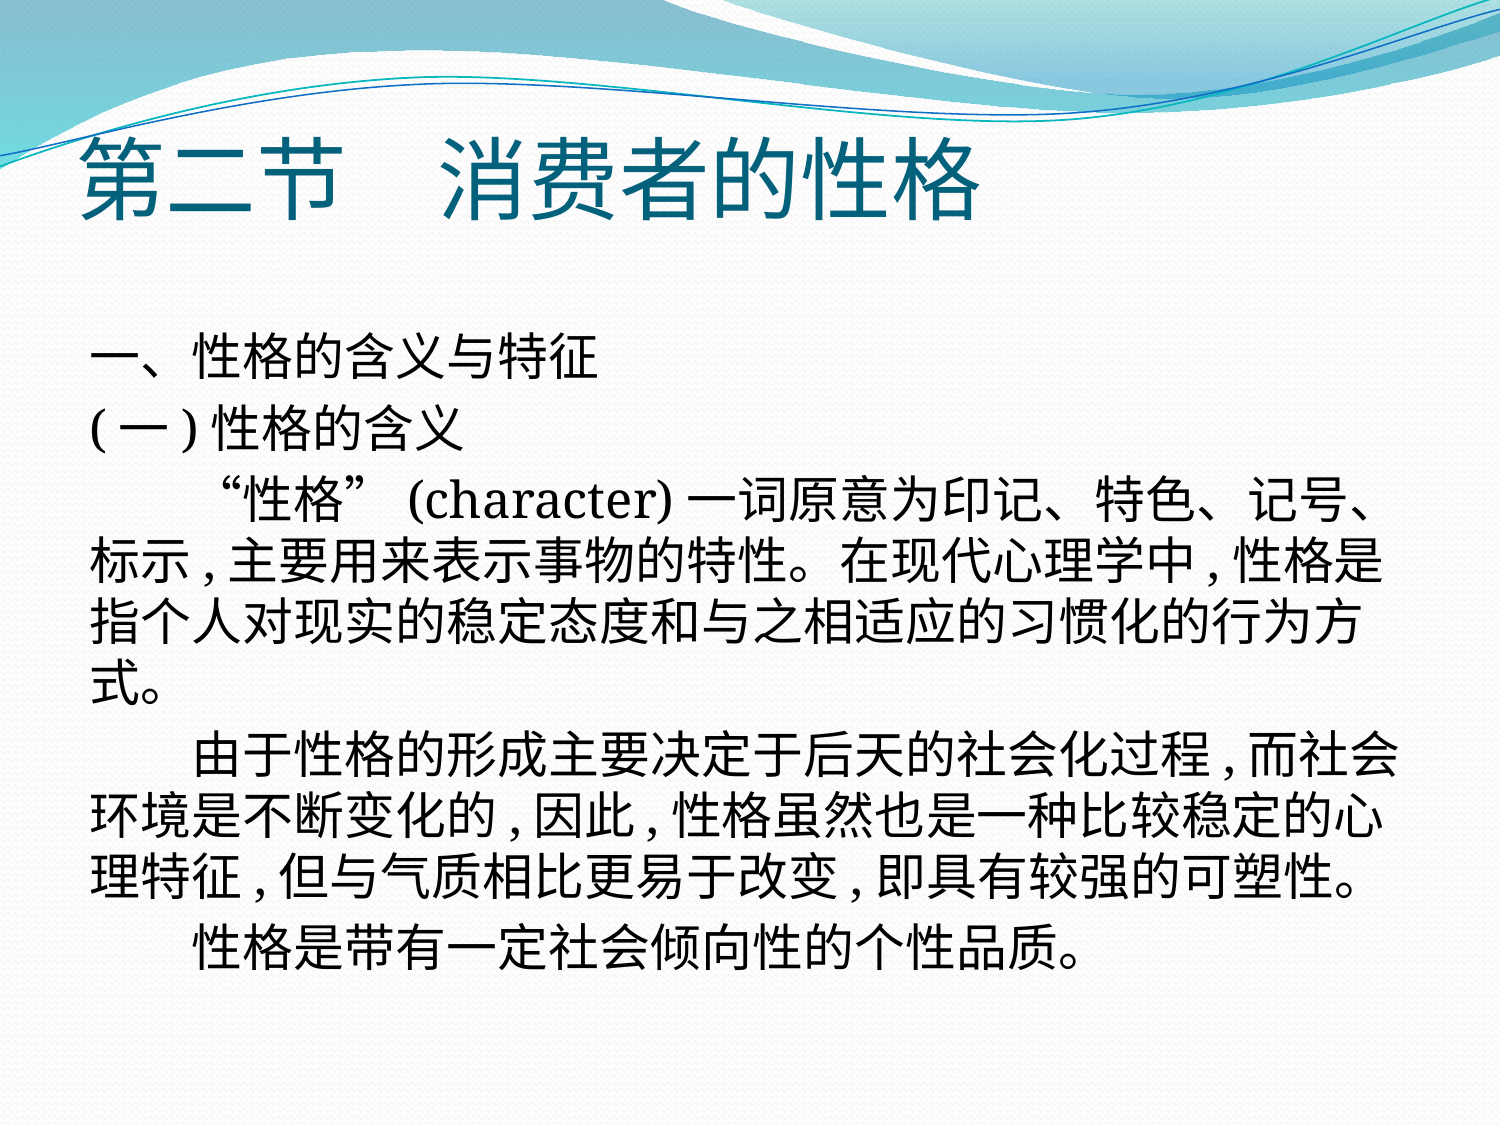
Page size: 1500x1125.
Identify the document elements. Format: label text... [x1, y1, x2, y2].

title 第二节 消费者的性格 [75, 115, 1425, 232]
list 一、性格的含义与特征 (一)性格的含义 “性格”(character)一词原意为印记、特色、记号、标示,主要用来表示事物的特性。在现代心理学中,性格是指个人对现实的稳定态度和与之相适应的习惯化的行为方式。 由于性格的形成主要决定于后天的社会化过程,而社会环境是不断变化的,因此,性格虽然也是一种比较稳定的心理特征,但与气质相比更易于改变,即具有较强的可塑性。 性格是带有一定社会倾向性的个性品质。 [75, 317, 1425, 1038]
